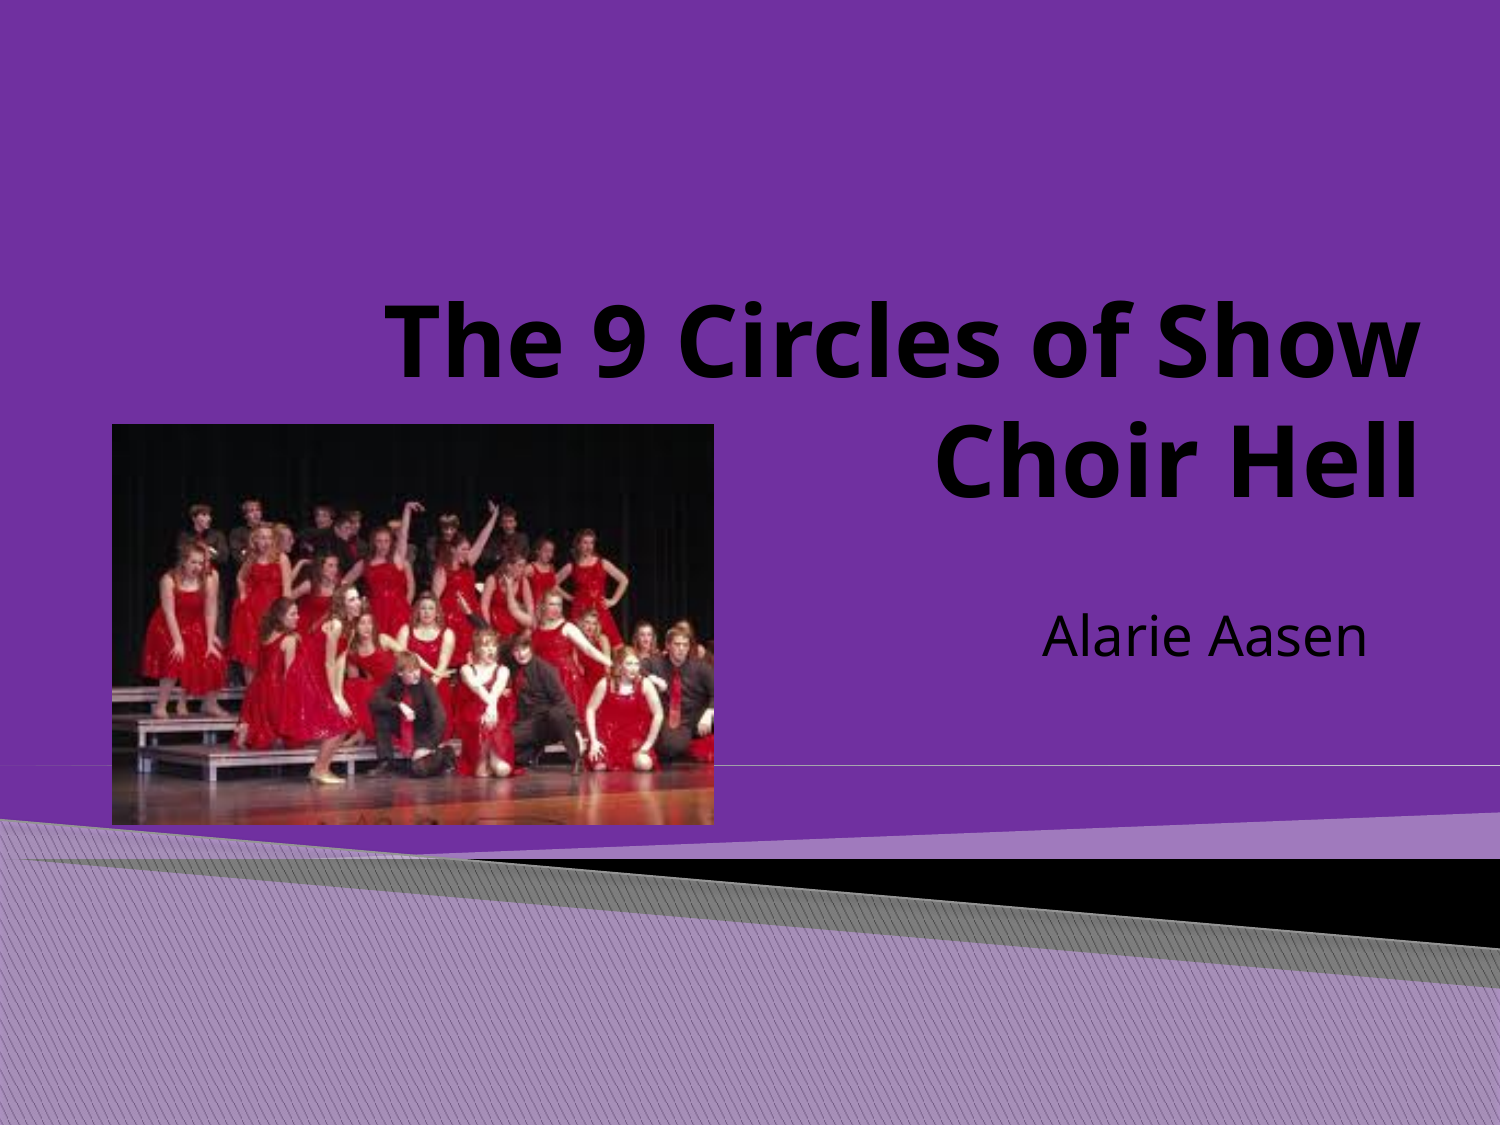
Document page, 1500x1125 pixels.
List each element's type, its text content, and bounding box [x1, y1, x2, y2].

subtitle Alarie Aasen [718, 592, 1388, 790]
title The 9 Circles of Show Choir Hell [225, 187, 1438, 526]
picture [112, 424, 714, 826]
picture [5, 859, 1500, 989]
